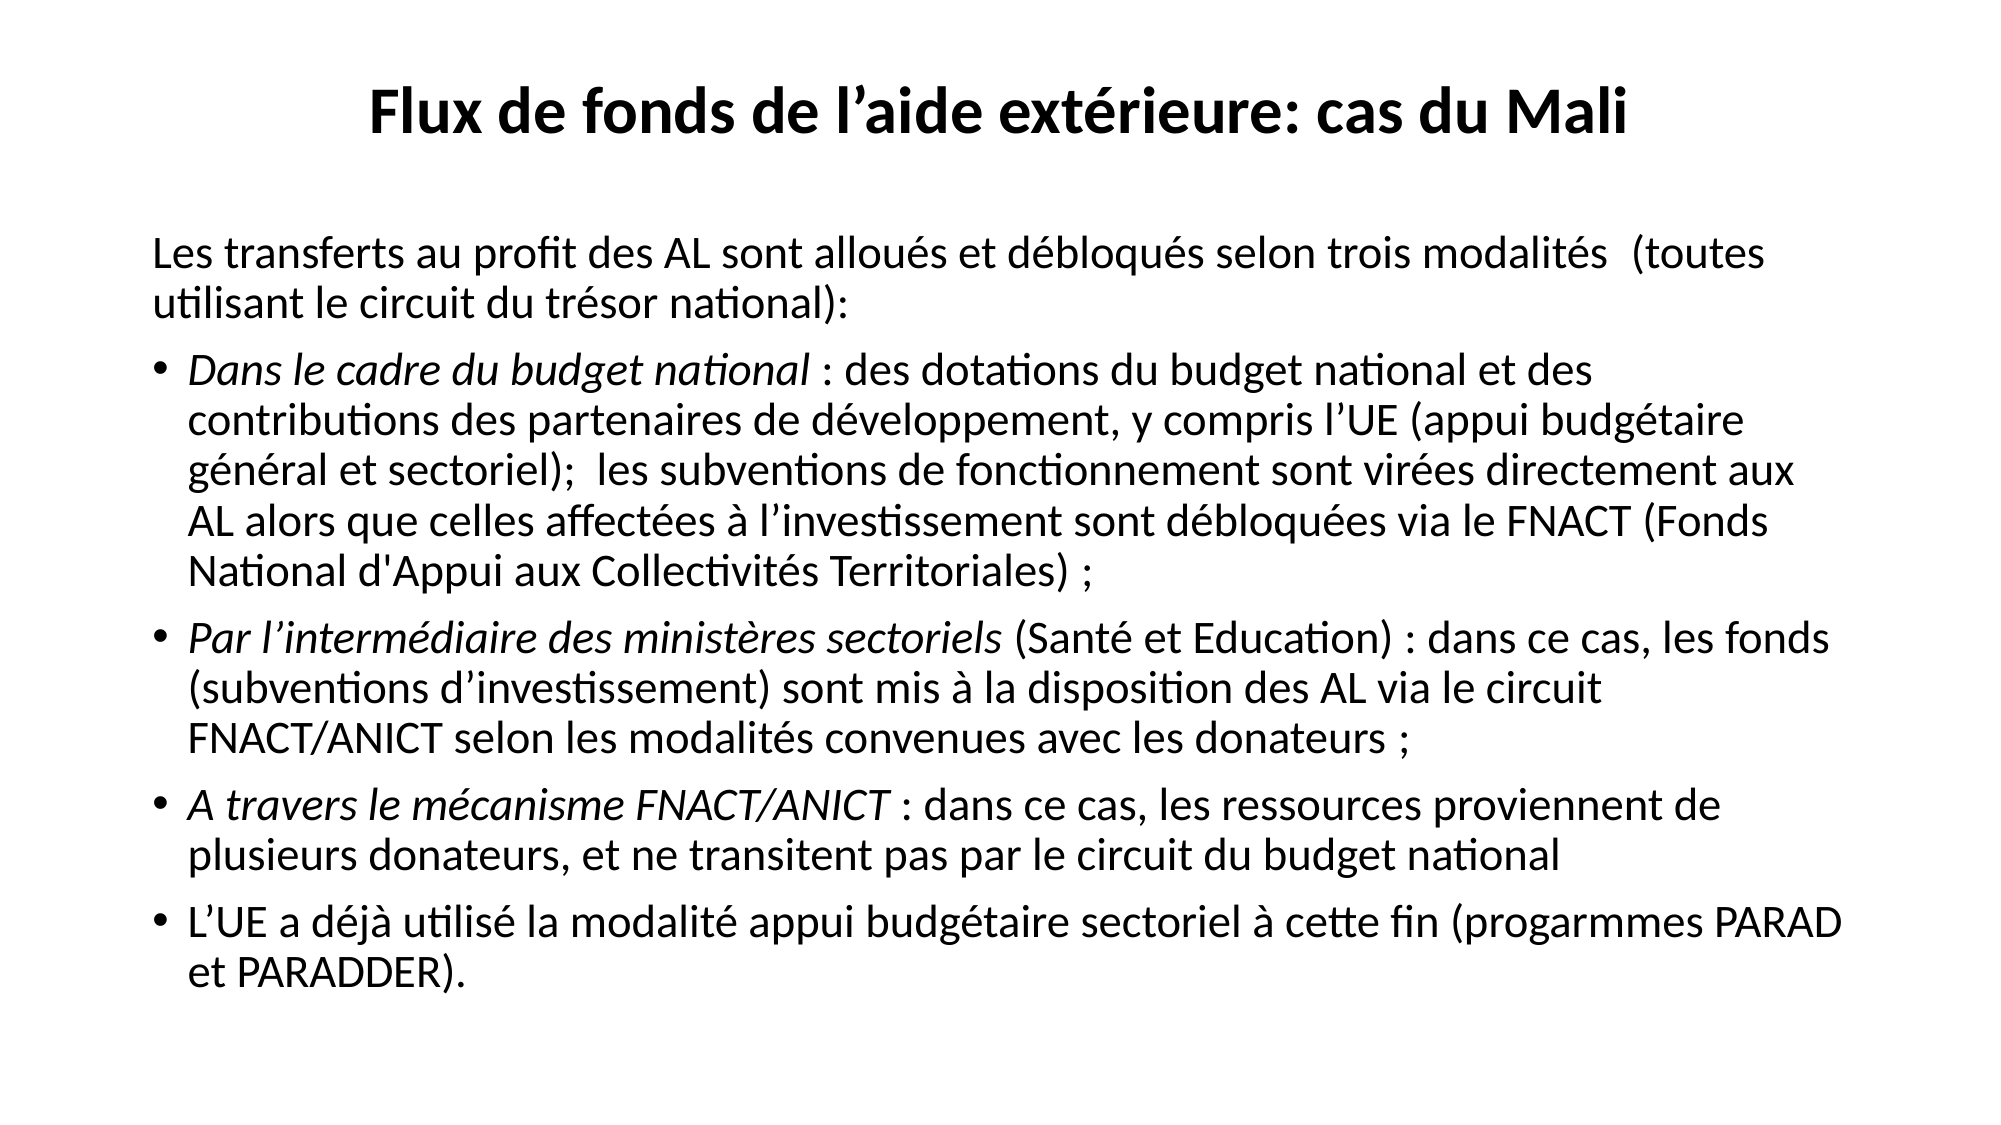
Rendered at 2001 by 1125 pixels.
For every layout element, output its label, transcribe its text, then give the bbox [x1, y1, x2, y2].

title Flux de fonds de l’aide extérieure: cas du Mali [137, 59, 1863, 165]
list Les transferts au profit des AL sont alloués et débloqués selon trois modalités (toutes utilisant le circuit du trésor national): Dans le cadre du budget national : des dotations du budget national et des contributions des partenaires de développement, y compris l’UE (appui budgétaire général et sectoriel); les subventions de fonctionnement sont virées directement aux AL alors que celles affectées à l’investissement sont débloquées via le FNACT (Fonds National d'Appui aux Collectivités Territoriales) ; Par l’intermédiaire des ministères sectoriels (Santé et Education) : dans ce cas, les fonds (subventions d’investissement) sont mis à la disposition des AL via le circuit FNACT/ANICT selon les modalités convenues avec les donateurs ; A travers le mécanisme FNACT/ANICT : dans ce cas, les ressources proviennent de plusieurs donateurs, et ne transitent pas par le circuit du budget national L’UE a déjà utilisé la modalité appui budgétaire sectoriel à cette fin (progarmmes PARAD et PARADDER). [137, 220, 1863, 1014]
